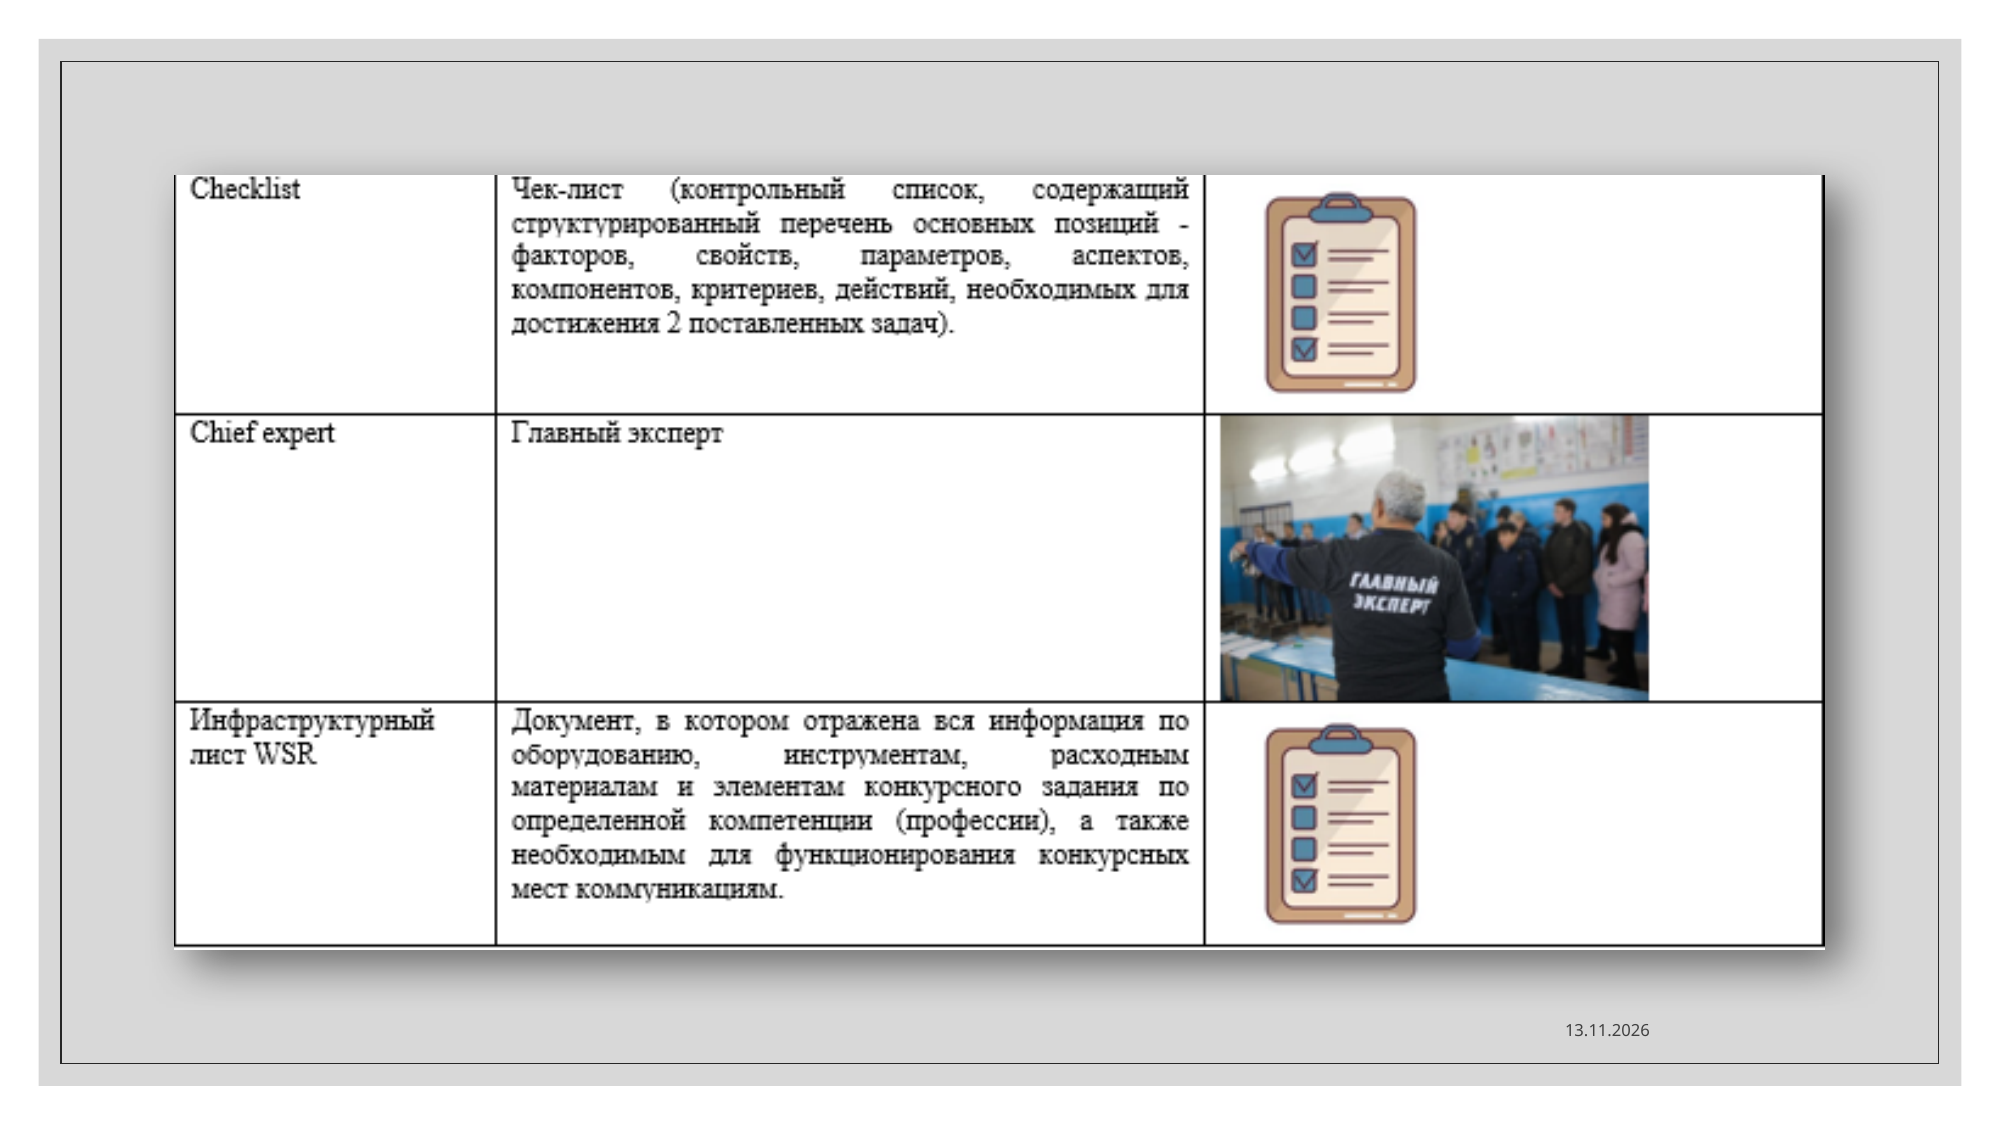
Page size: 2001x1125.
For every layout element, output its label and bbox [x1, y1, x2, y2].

list [174, 175, 1825, 950]
slide_number [1190, 990, 1665, 1050]
